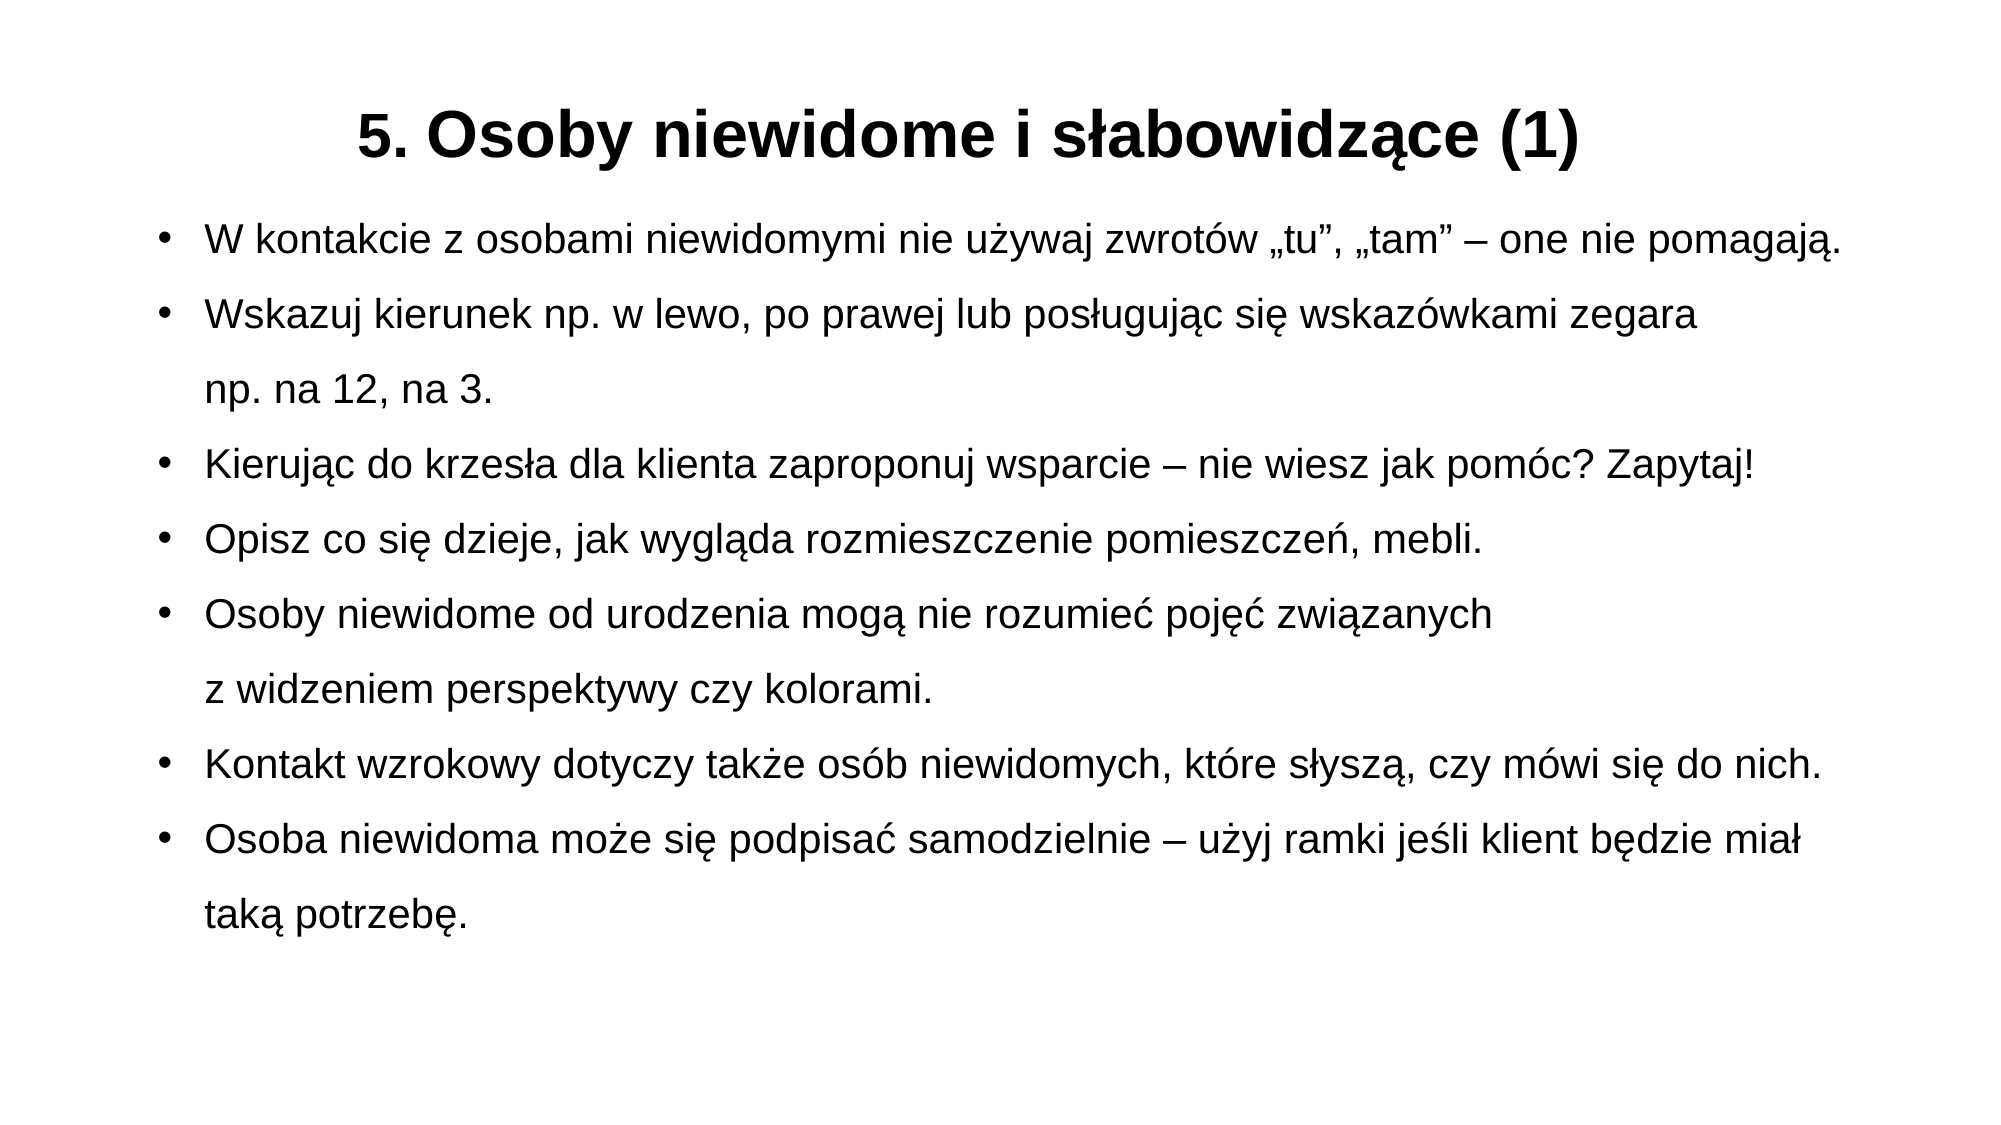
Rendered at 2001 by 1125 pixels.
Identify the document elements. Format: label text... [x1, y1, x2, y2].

text_box W kontakcie z osobami niewidomymi nie używaj zwrotów „tu”, „tam” – one nie pomagają. Wskazuj kierunek np. w lewo, po prawej lub posługując się wskazówkami zegara np. na 12, na 3. Kierując do krzesła dla klienta zaproponuj wsparcie – nie wiesz jak pomóc? Zapytaj! Opisz co się dzieje, jak wygląda rozmieszczenie pomieszczeń, mebli. Osoby niewidome od urodzenia mogą nie rozumieć pojęć związanych z widzeniem perspektywy czy kolorami. Kontakt wzrokowy dotyczy także osób niewidomych, które słyszą, czy mówi się do nich. Osoba niewidoma może się podpisać samodzielnie – użyj ramki jeśli klient będzie miał taką potrzebę. [142, 179, 1885, 945]
text_box 5. Osoby niewidome i słabowidzące (1) [342, 43, 1685, 179]
